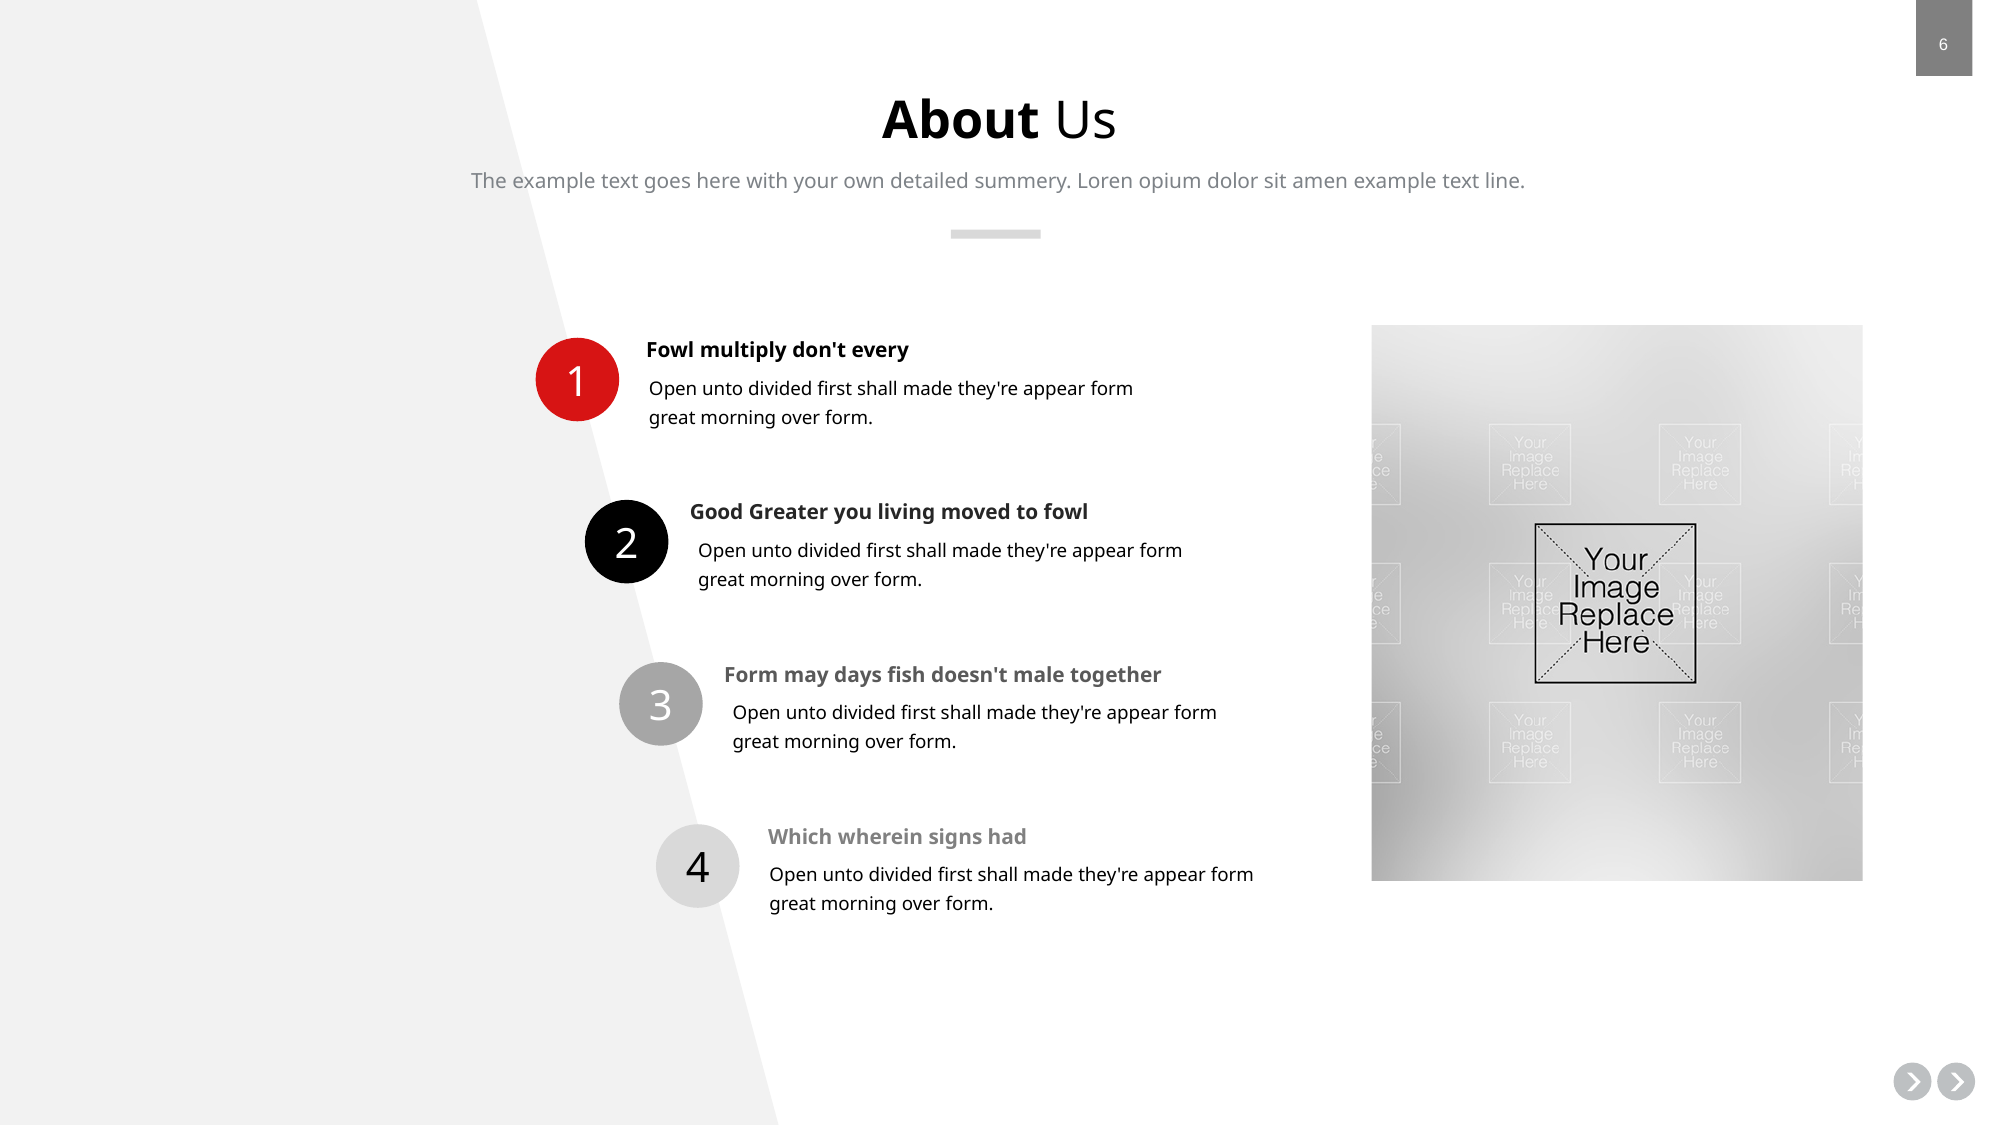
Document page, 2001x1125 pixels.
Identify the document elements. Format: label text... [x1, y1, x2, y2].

picture [1371, 325, 1863, 881]
text_box [0, 0, 779, 1125]
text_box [584, 487, 1199, 596]
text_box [655, 811, 1270, 921]
text_box [950, 229, 1042, 240]
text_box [535, 325, 1149, 434]
text_box The example text goes here with your own detailed summery. Loren opium dolor sit amen example text line. [406, 160, 1591, 201]
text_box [619, 649, 1233, 758]
title About Us [137, 80, 1863, 163]
